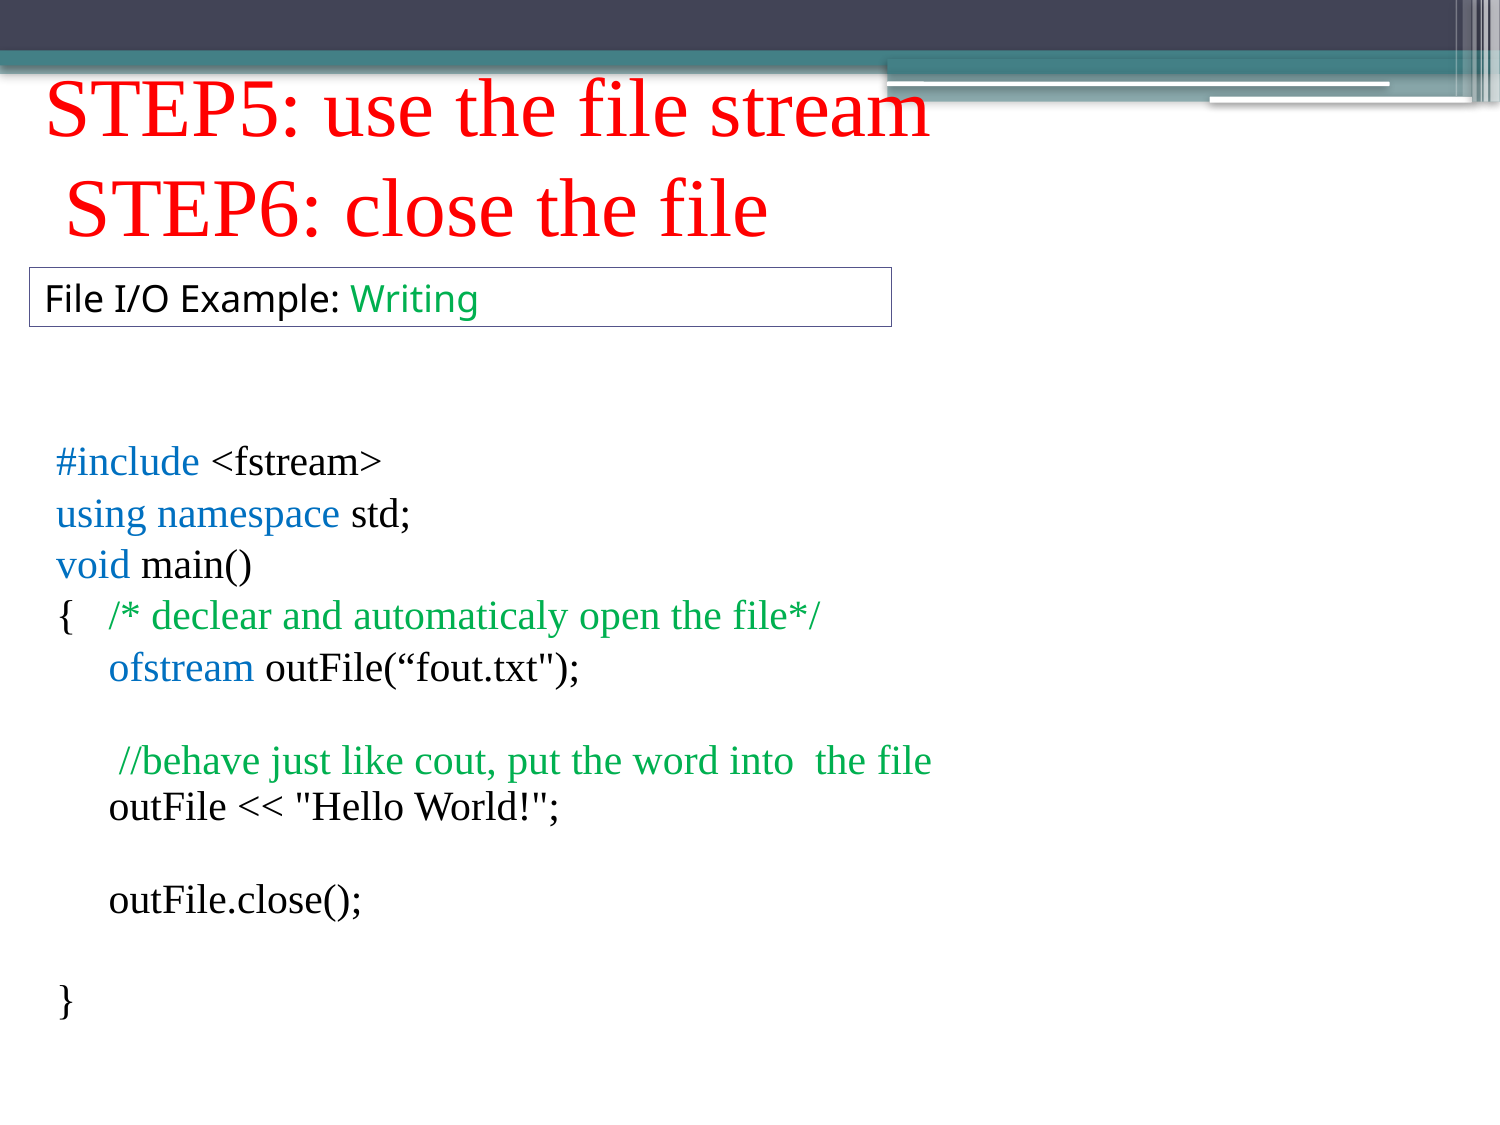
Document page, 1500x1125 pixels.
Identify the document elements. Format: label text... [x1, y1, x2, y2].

list #include <fstream> using namespace std; void main() { /* declear and automaticaly open the file*/ ofstream outFile(“fout.txt"); //behave just like cout, put the word into the file outFile << "Hello World!"; outFile.close(); } [41, 432, 1317, 1024]
title STEP5: use the file stream STEP6: close the file [29, 101, 1405, 206]
text_box File I/O Example: Writing [29, 267, 892, 327]
